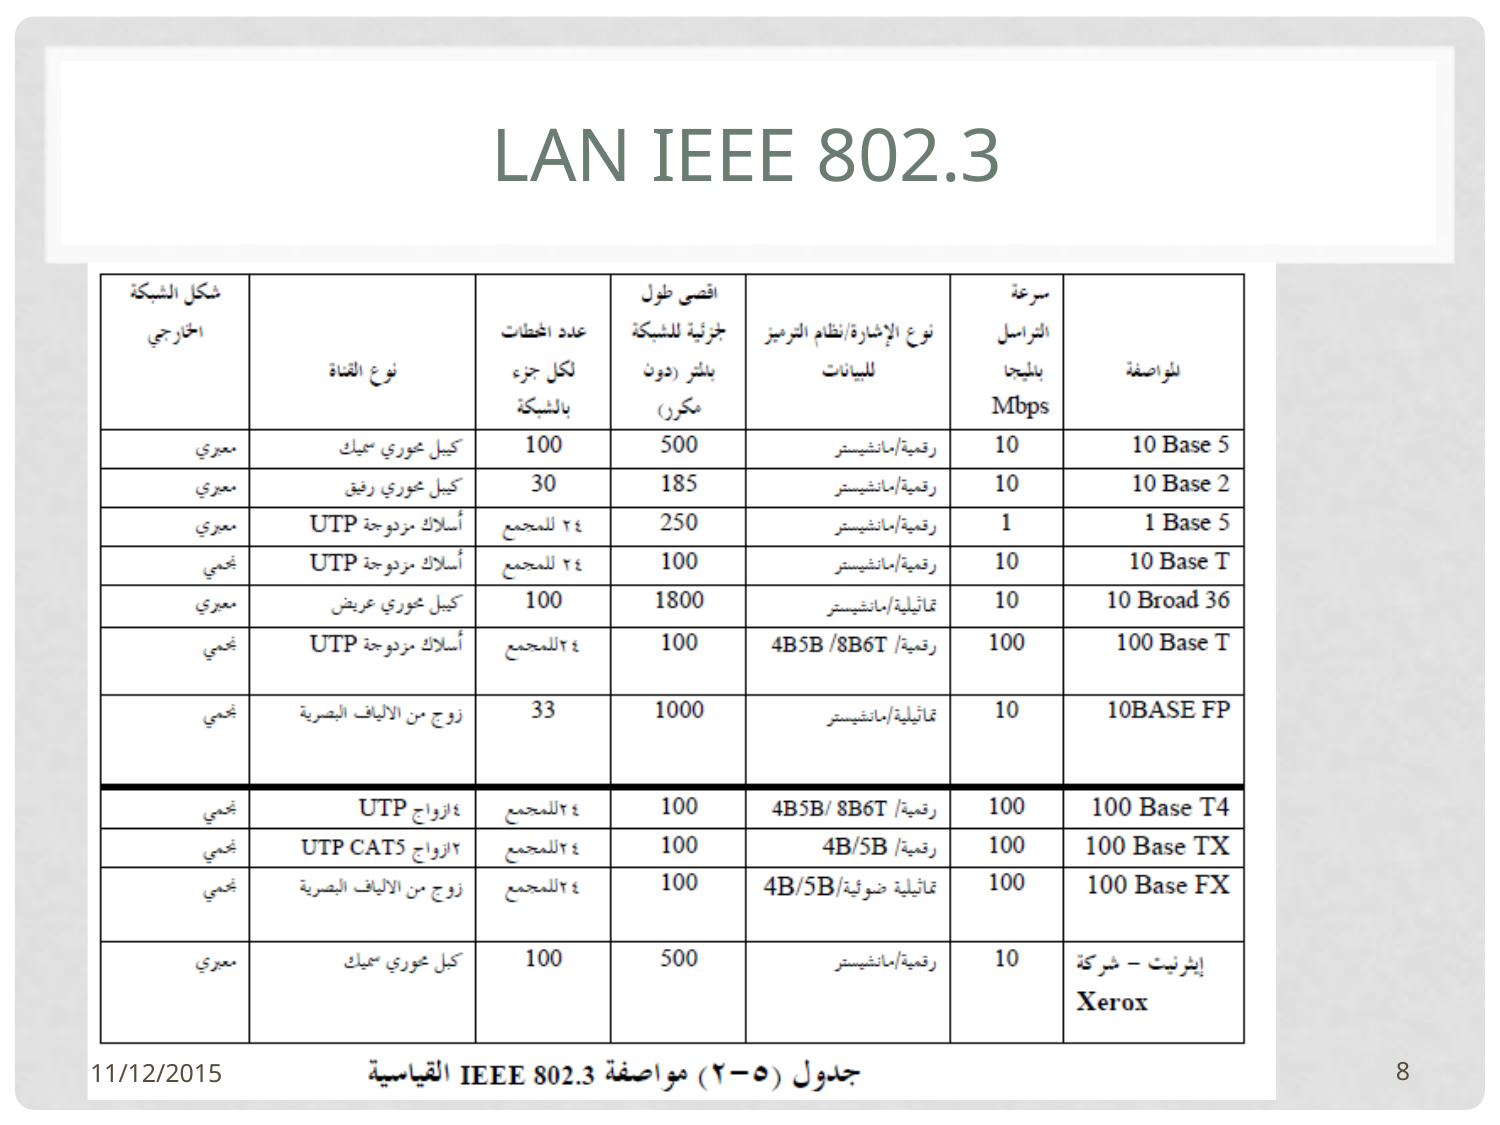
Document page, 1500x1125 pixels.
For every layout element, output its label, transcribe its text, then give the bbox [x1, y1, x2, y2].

picture [87, 262, 1277, 1101]
title LAN IEEE 802.3 [69, 66, 1425, 238]
slide_number 8 [1074, 1042, 1425, 1103]
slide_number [75, 1042, 425, 1103]
